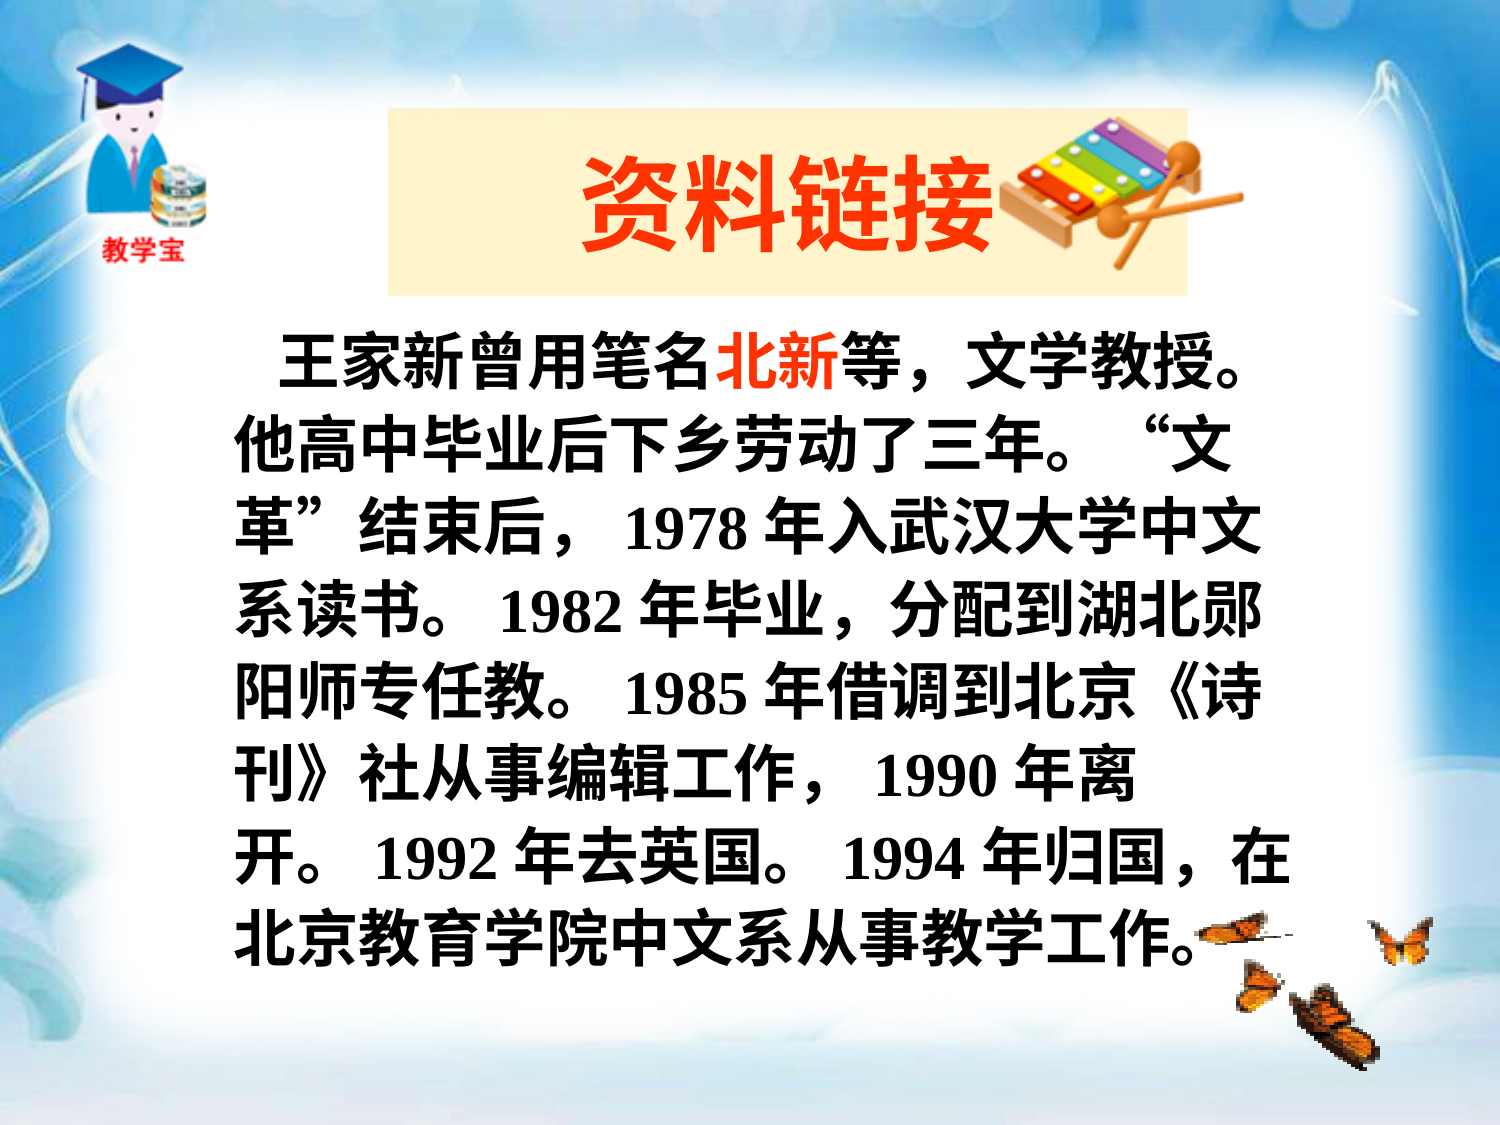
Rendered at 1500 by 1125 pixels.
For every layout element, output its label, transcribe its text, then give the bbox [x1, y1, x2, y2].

picture [0, 0, 1500, 1125]
list 王家新曾用笔名北新等，文学教授。他高中毕业后下乡劳动了三年。“文革”结束后，1978年入武汉大学中文系读书。1982年毕业，分配到湖北郧阳师专任教。1985年借调到北京《诗刊》社从事编辑工作，1990年离开。1992年去英国。1994年归国，在北京教育学院中文系从事教学工作。 [162, 307, 1338, 1050]
title 资料链接 [387, 108, 982, 296]
